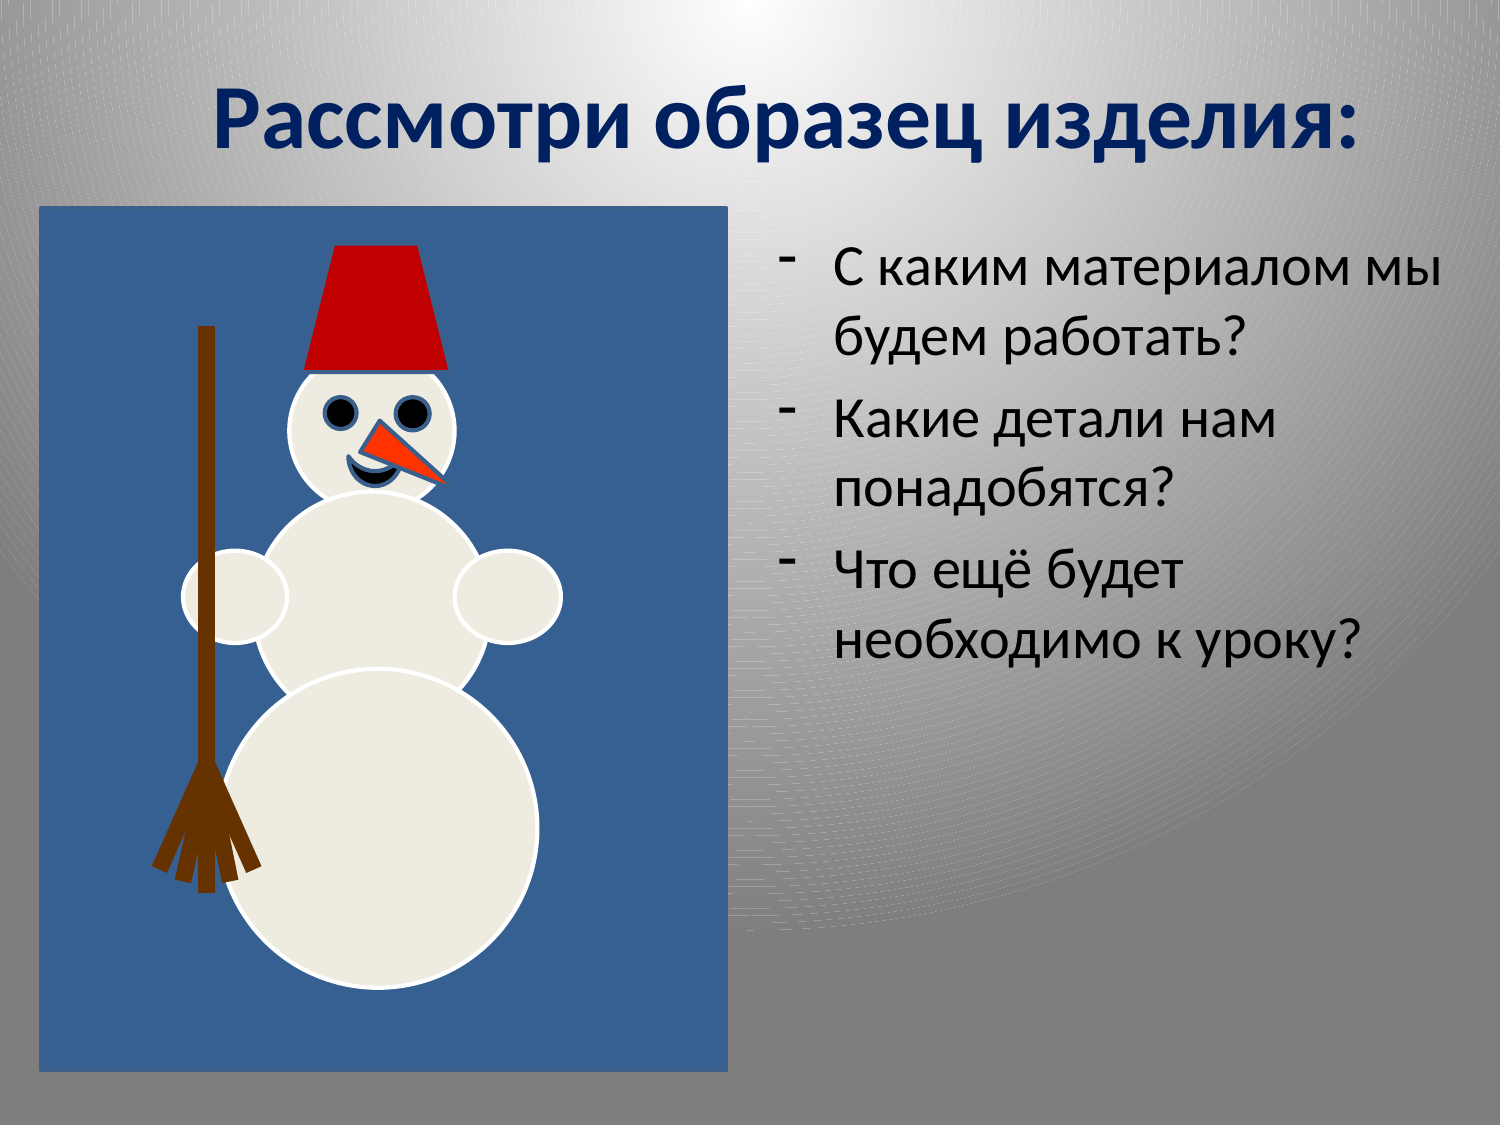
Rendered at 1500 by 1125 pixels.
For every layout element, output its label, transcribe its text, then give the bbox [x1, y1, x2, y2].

text_box [346, 454, 401, 489]
list С каким материалом мы будем работать? Какие детали нам понадобятся? Что ещё будет необходимо к уроку? [762, 219, 1475, 1038]
text_box [393, 395, 432, 433]
text_box [256, 489, 488, 694]
text_box [228, 666, 540, 990]
text_box [452, 548, 564, 646]
text_box [358, 418, 460, 493]
text_box [322, 395, 359, 432]
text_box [206, 876, 231, 882]
text_box [39, 206, 728, 1072]
text_box [287, 375, 457, 499]
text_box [206, 762, 255, 870]
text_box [159, 762, 204, 870]
text_box [180, 561, 198, 632]
title Рассмотри образец изделия: [75, 42, 1500, 181]
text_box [182, 774, 201, 882]
text_box [215, 548, 290, 646]
text_box [299, 241, 454, 375]
